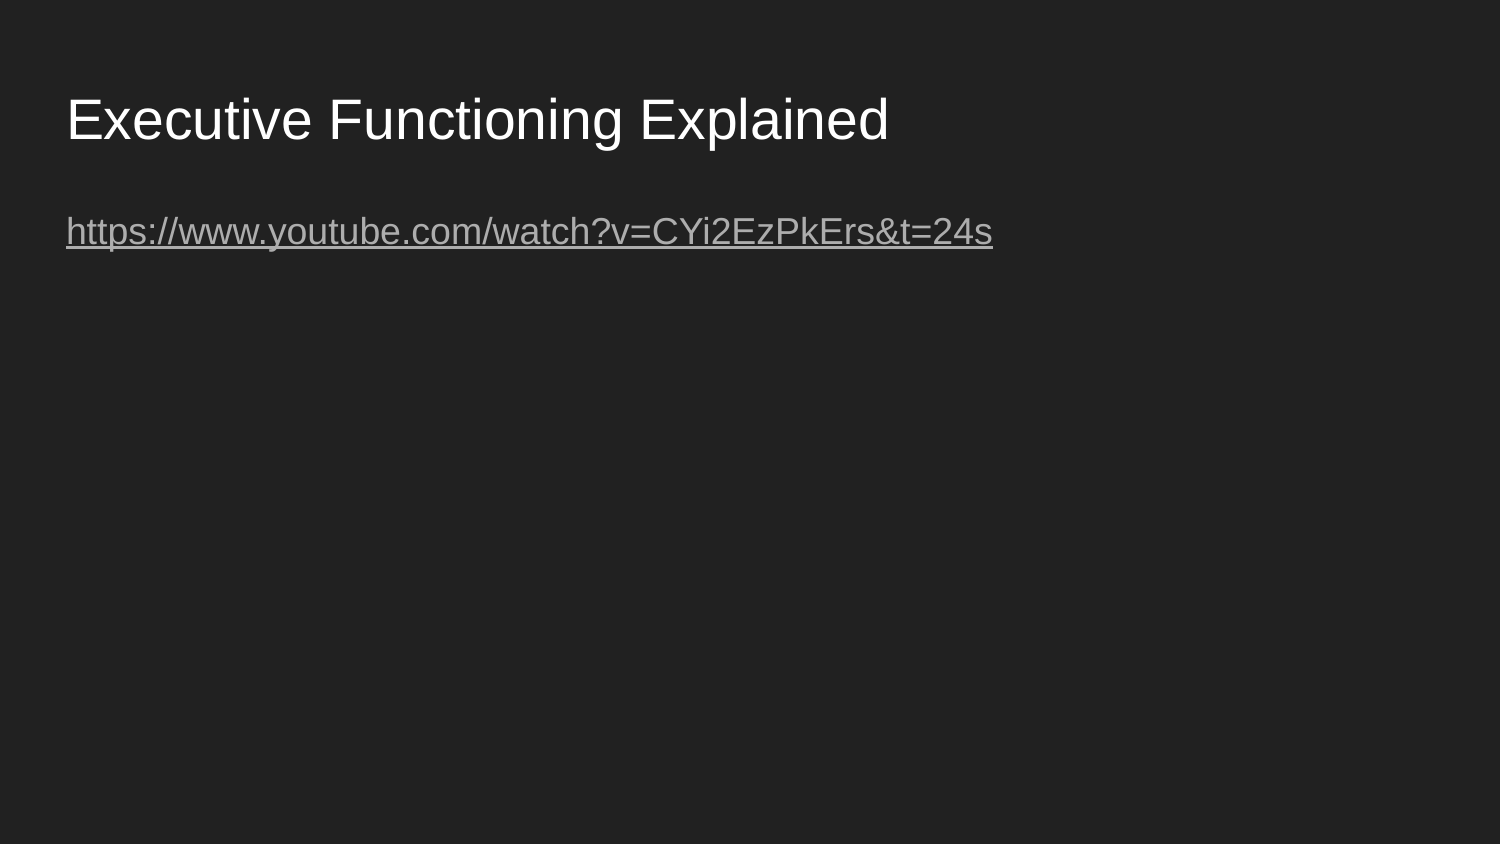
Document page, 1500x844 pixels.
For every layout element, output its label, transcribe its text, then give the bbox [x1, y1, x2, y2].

list https://www.youtube.com/watch?v=CYi2EzPkErs&t=24s [51, 189, 1449, 750]
title Executive Functioning Explained [51, 72, 1449, 167]
